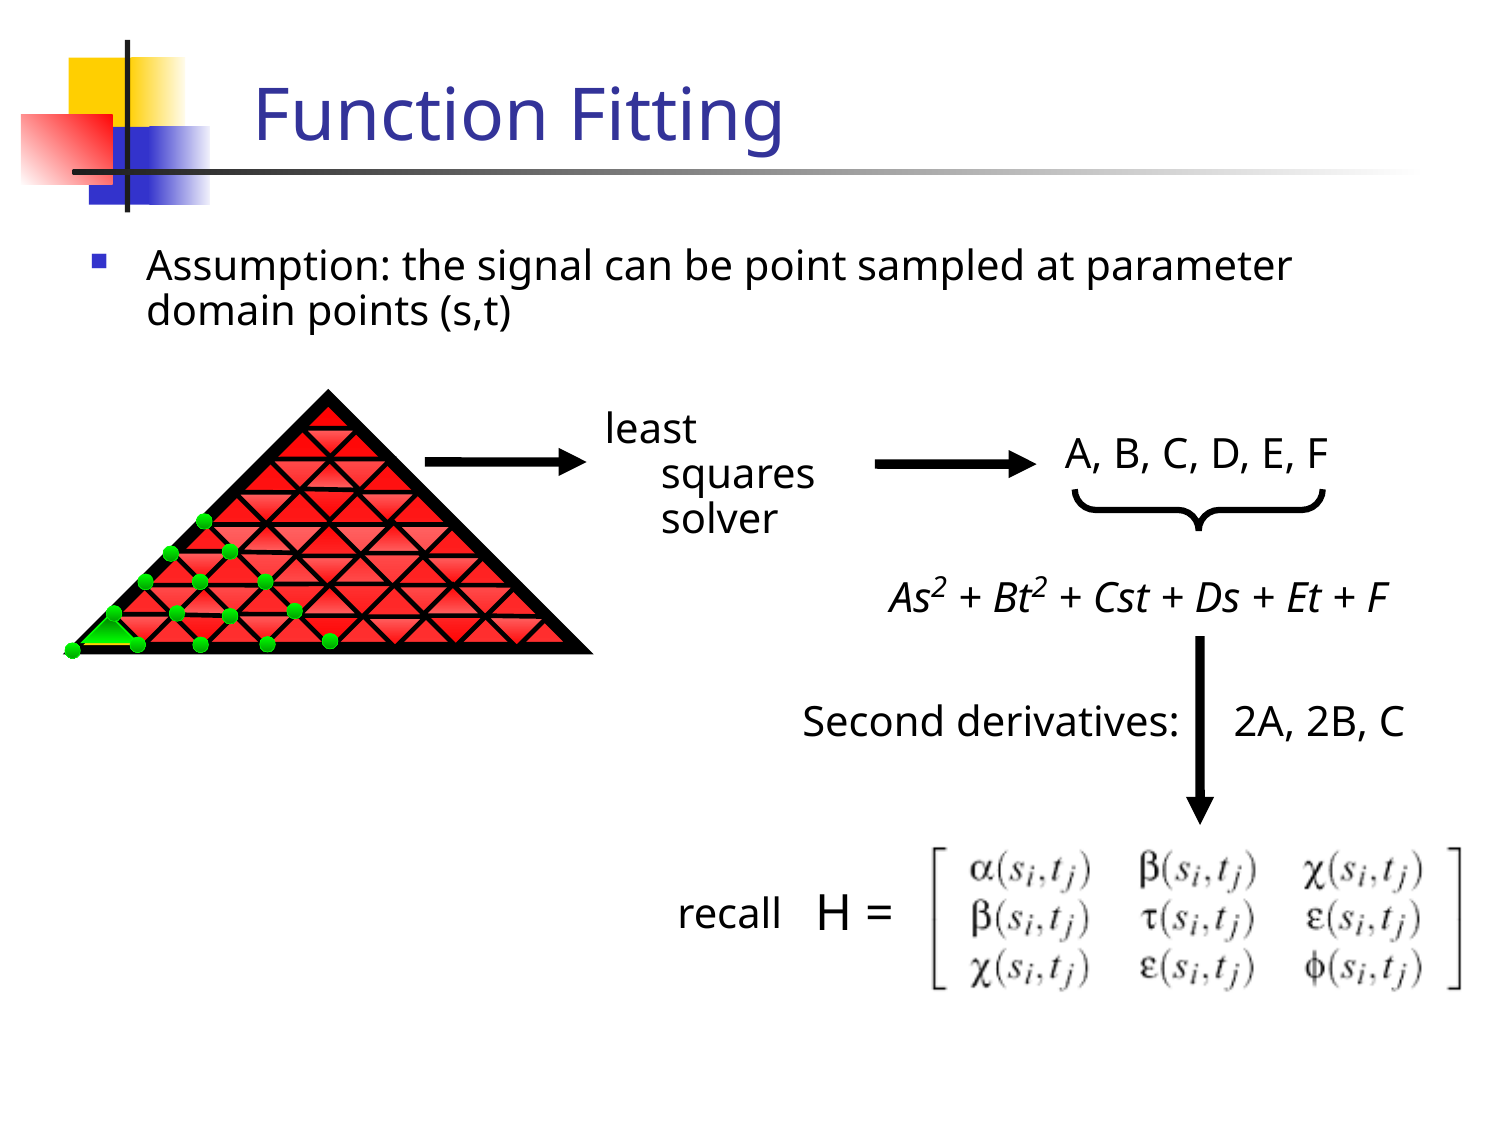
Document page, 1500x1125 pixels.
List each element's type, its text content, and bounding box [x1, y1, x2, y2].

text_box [424, 399, 878, 536]
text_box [787, 635, 1476, 1001]
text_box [64, 513, 339, 659]
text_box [91, 407, 838, 945]
title Function Fitting [237, 50, 1225, 163]
text_box Assumption: the signal can be point sampled at parameter domain points (s,t) [74, 237, 1438, 375]
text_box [874, 424, 1483, 621]
